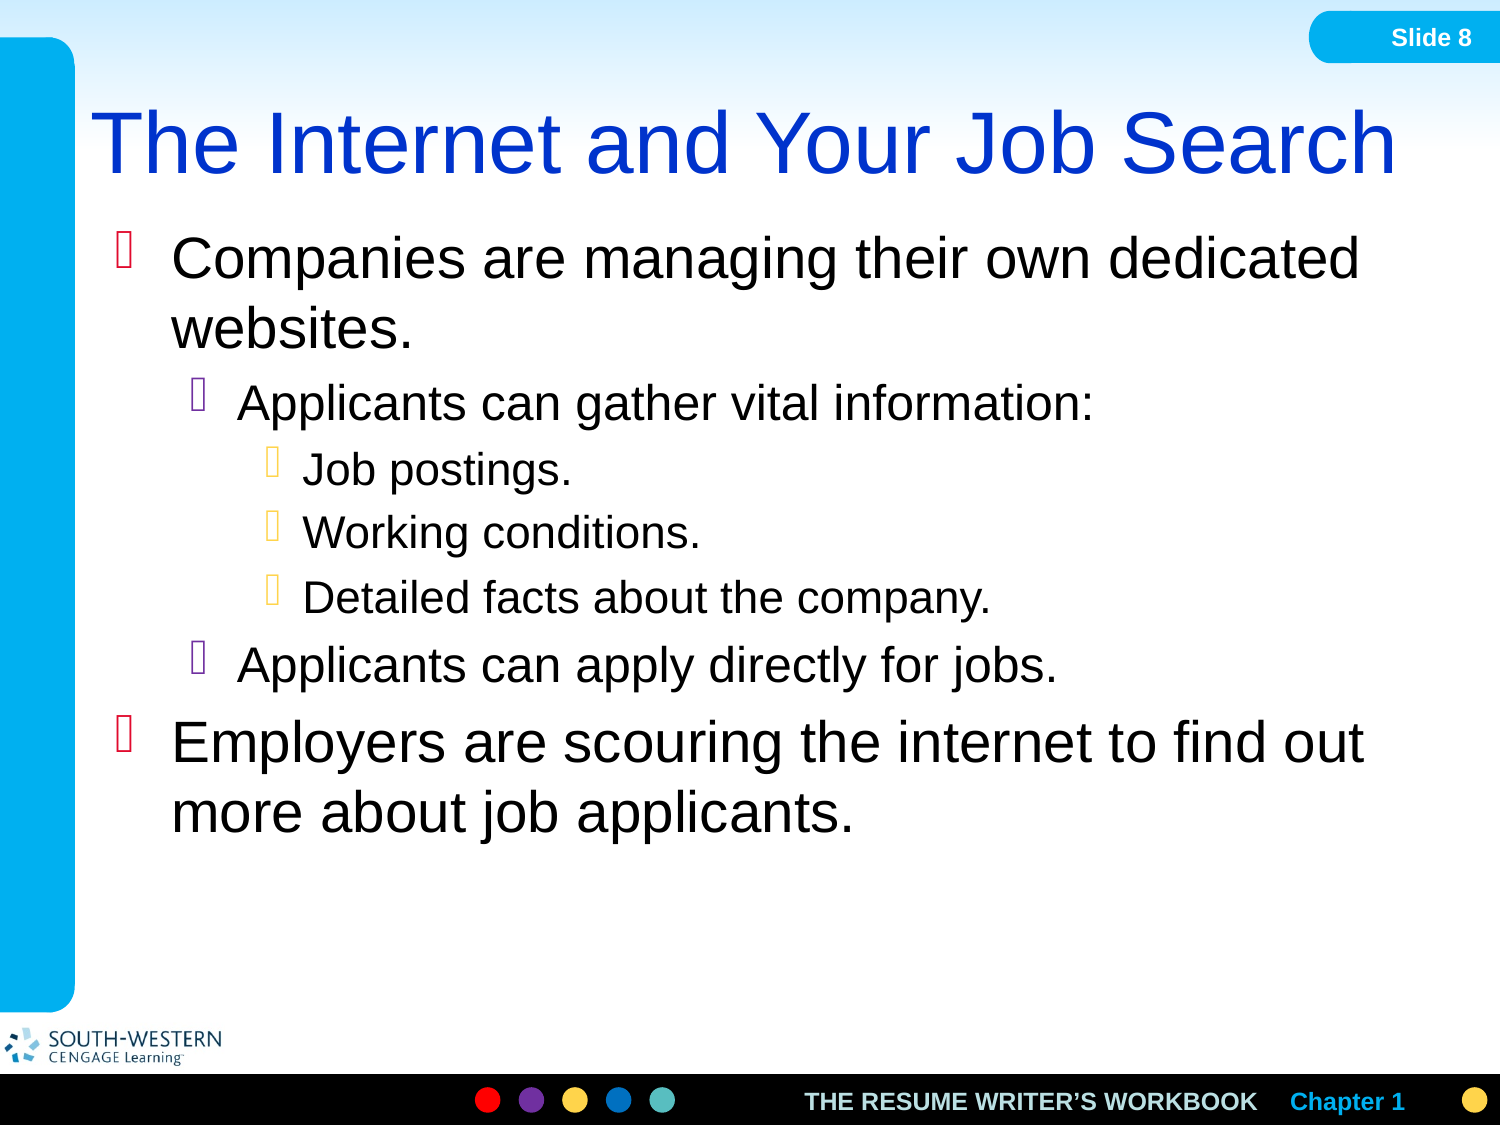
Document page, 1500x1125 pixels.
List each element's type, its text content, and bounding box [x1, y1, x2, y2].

footer Chapter 1 [1274, 1075, 1476, 1125]
picture [0, 1022, 225, 1073]
list Companies are managing their own dedicated websites. Applicants can gather vital information: Job postings. Working conditions. Detailed facts about the company. Applicants can apply directly for jobs. Employers are scouring the internet to find out more about job applicants. [99, 212, 1451, 956]
title The Internet and Your Job Search [74, 44, 1426, 233]
slide_number Slide 8 [1312, 13, 1488, 93]
